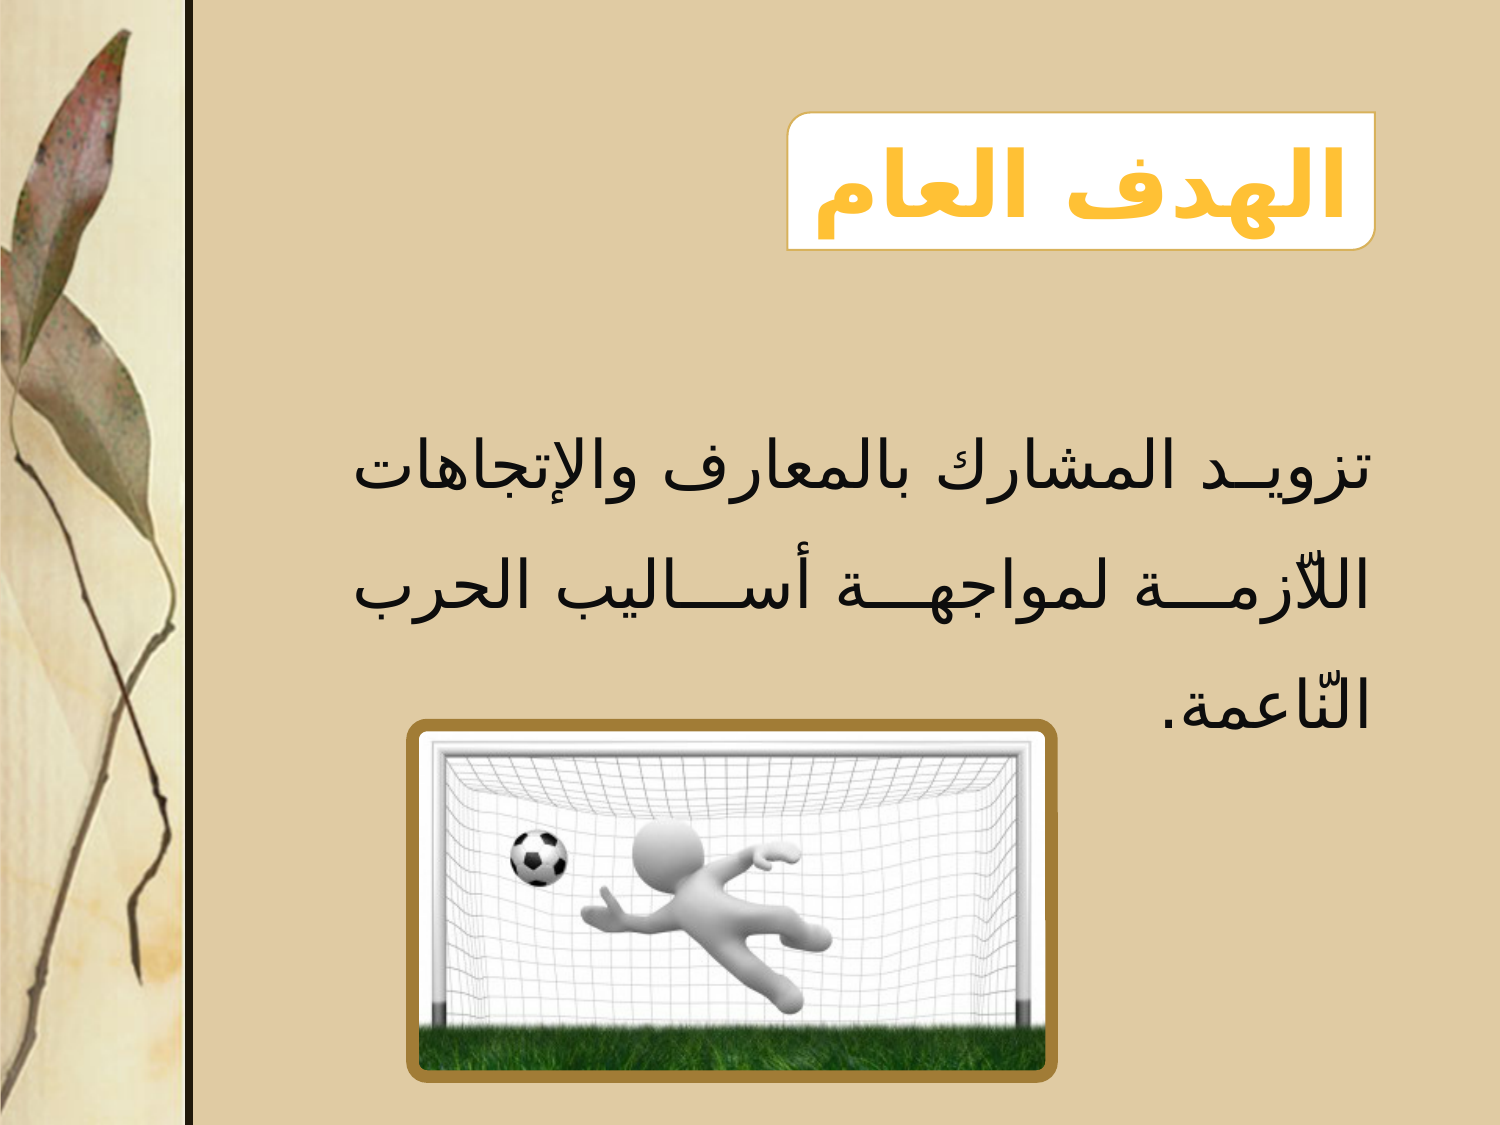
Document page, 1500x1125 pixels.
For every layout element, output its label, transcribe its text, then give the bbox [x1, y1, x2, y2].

text_box تزويد المشارك بالمعارف والإتجاهات اللاّزمة لمواجهة أساليب الحرب النّاعمة. [337, 375, 1388, 750]
picture [0, 0, 185, 1125]
text_box الهدف العام [786, 111, 1376, 251]
picture [412, 724, 1052, 1077]
